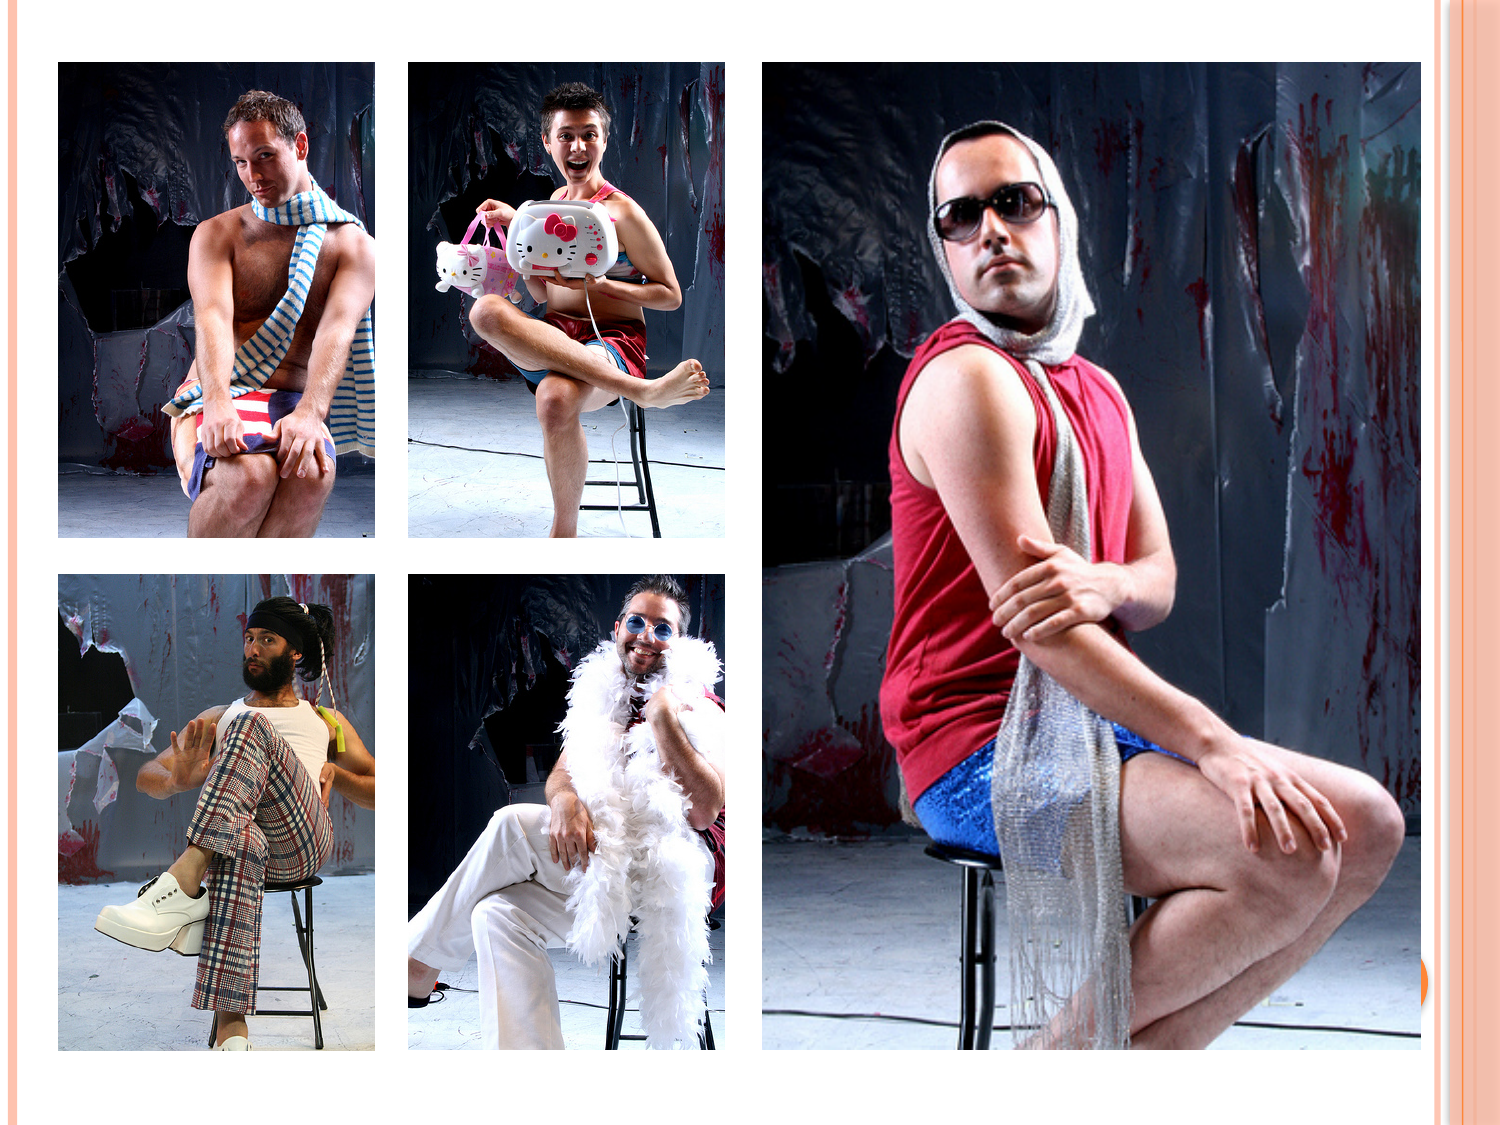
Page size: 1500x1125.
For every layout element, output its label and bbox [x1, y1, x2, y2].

picture [408, 61, 726, 539]
picture [57, 574, 376, 1051]
picture [761, 61, 1421, 1051]
picture [408, 574, 726, 1051]
picture [57, 61, 376, 539]
